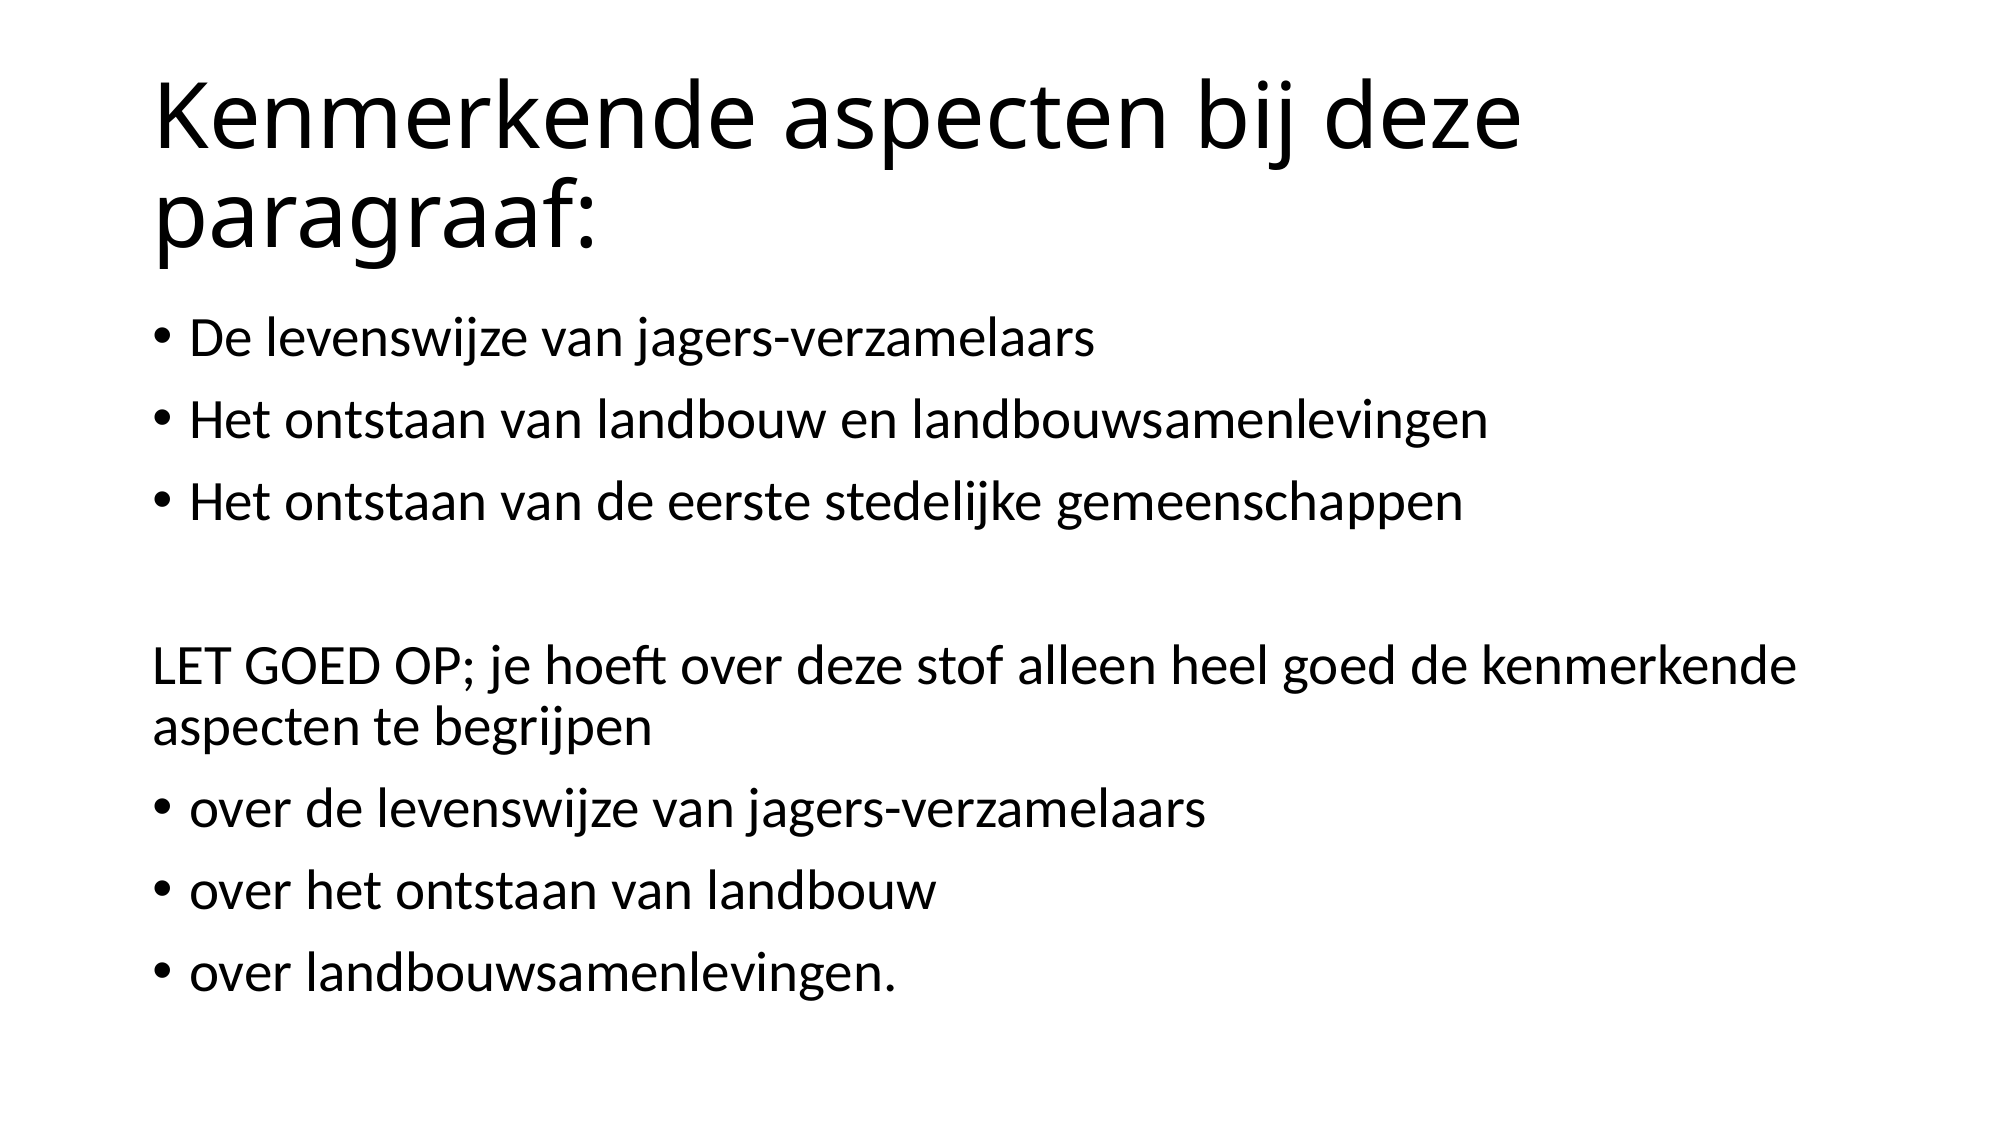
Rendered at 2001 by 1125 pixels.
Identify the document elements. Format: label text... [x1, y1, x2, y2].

list De levenswijze van jagers-verzamelaars Het ontstaan van landbouw en landbouwsamenlevingen Het ontstaan van de eerste stedelijke gemeenschappen LET GOED OP; je hoeft over deze stof alleen heel goed de kenmerkende aspecten te begrijpen over de levenswijze van jagers-verzamelaars over het ontstaan van landbouw over landbouwsamenlevingen. [137, 299, 1863, 1014]
title Kenmerkende aspecten bij deze paragraaf: [137, 59, 1863, 278]
